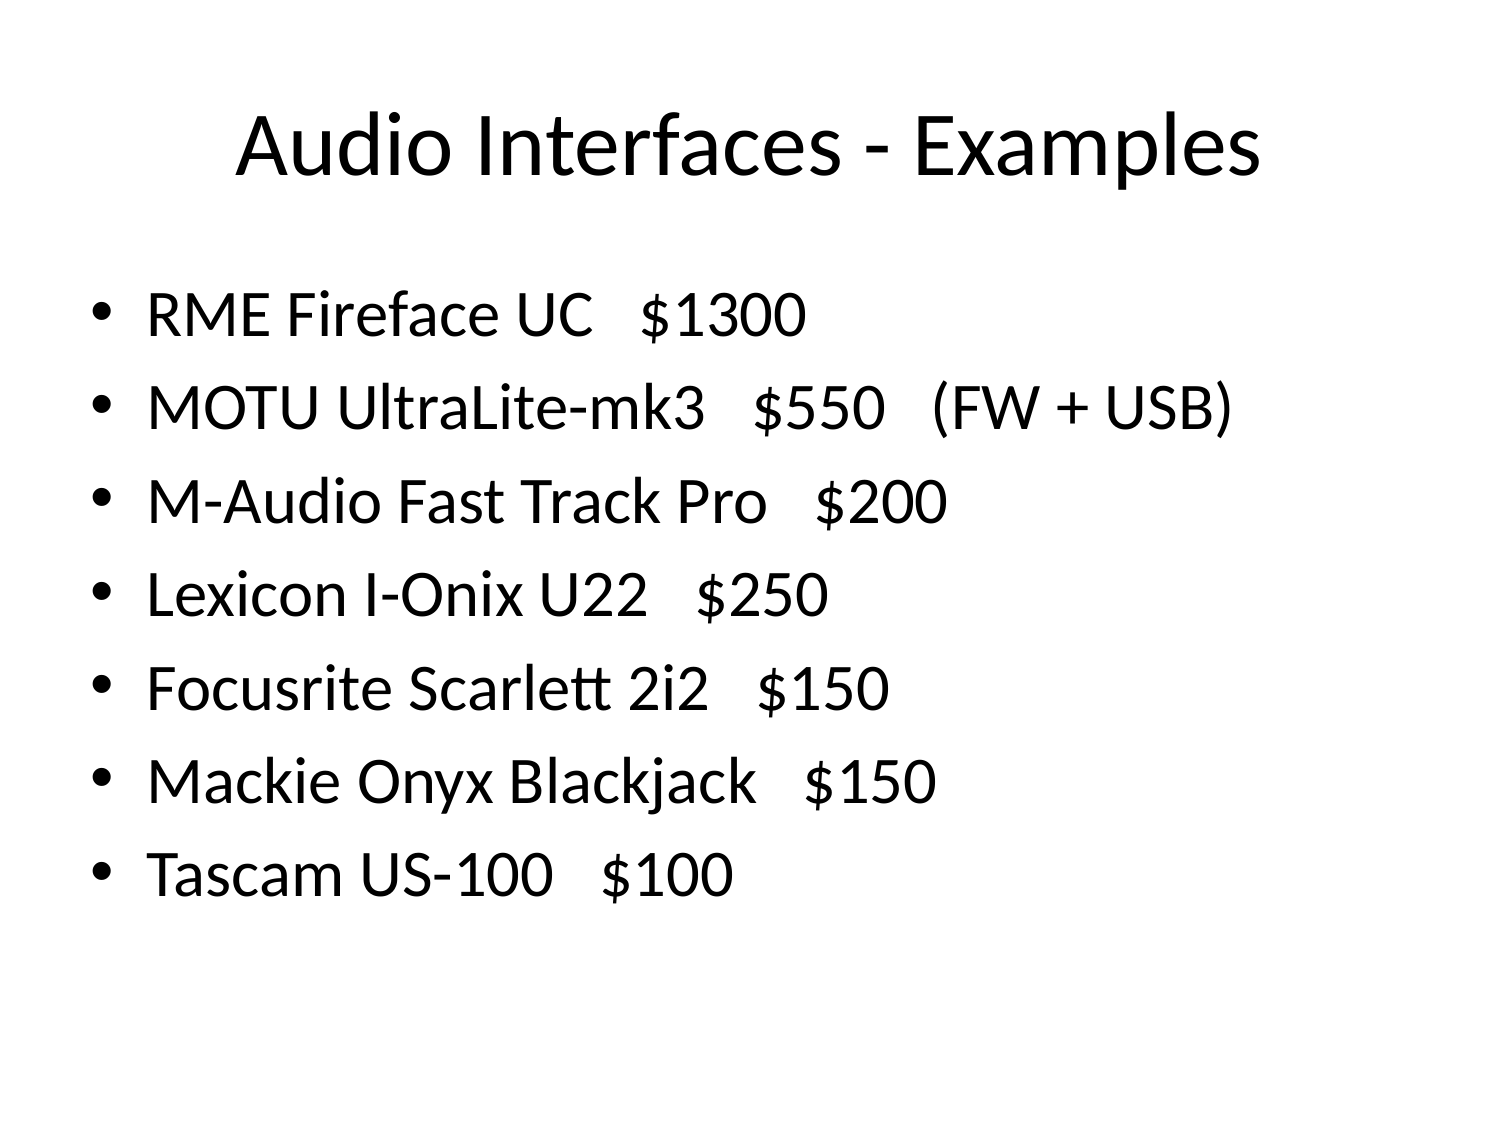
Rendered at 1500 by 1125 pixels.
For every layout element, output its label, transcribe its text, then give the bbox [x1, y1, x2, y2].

list RME Fireface UC $1300 MOTU UltraLite-mk3 $550 (FW + USB) M-Audio Fast Track Pro $200 Lexicon I-Onix U22 $250 Focusrite Scarlett 2i2 $150 Mackie Onyx Blackjack $150 Tascam US-100 $100 [75, 262, 1425, 1005]
title Audio Interfaces - Examples [75, 45, 1425, 233]
